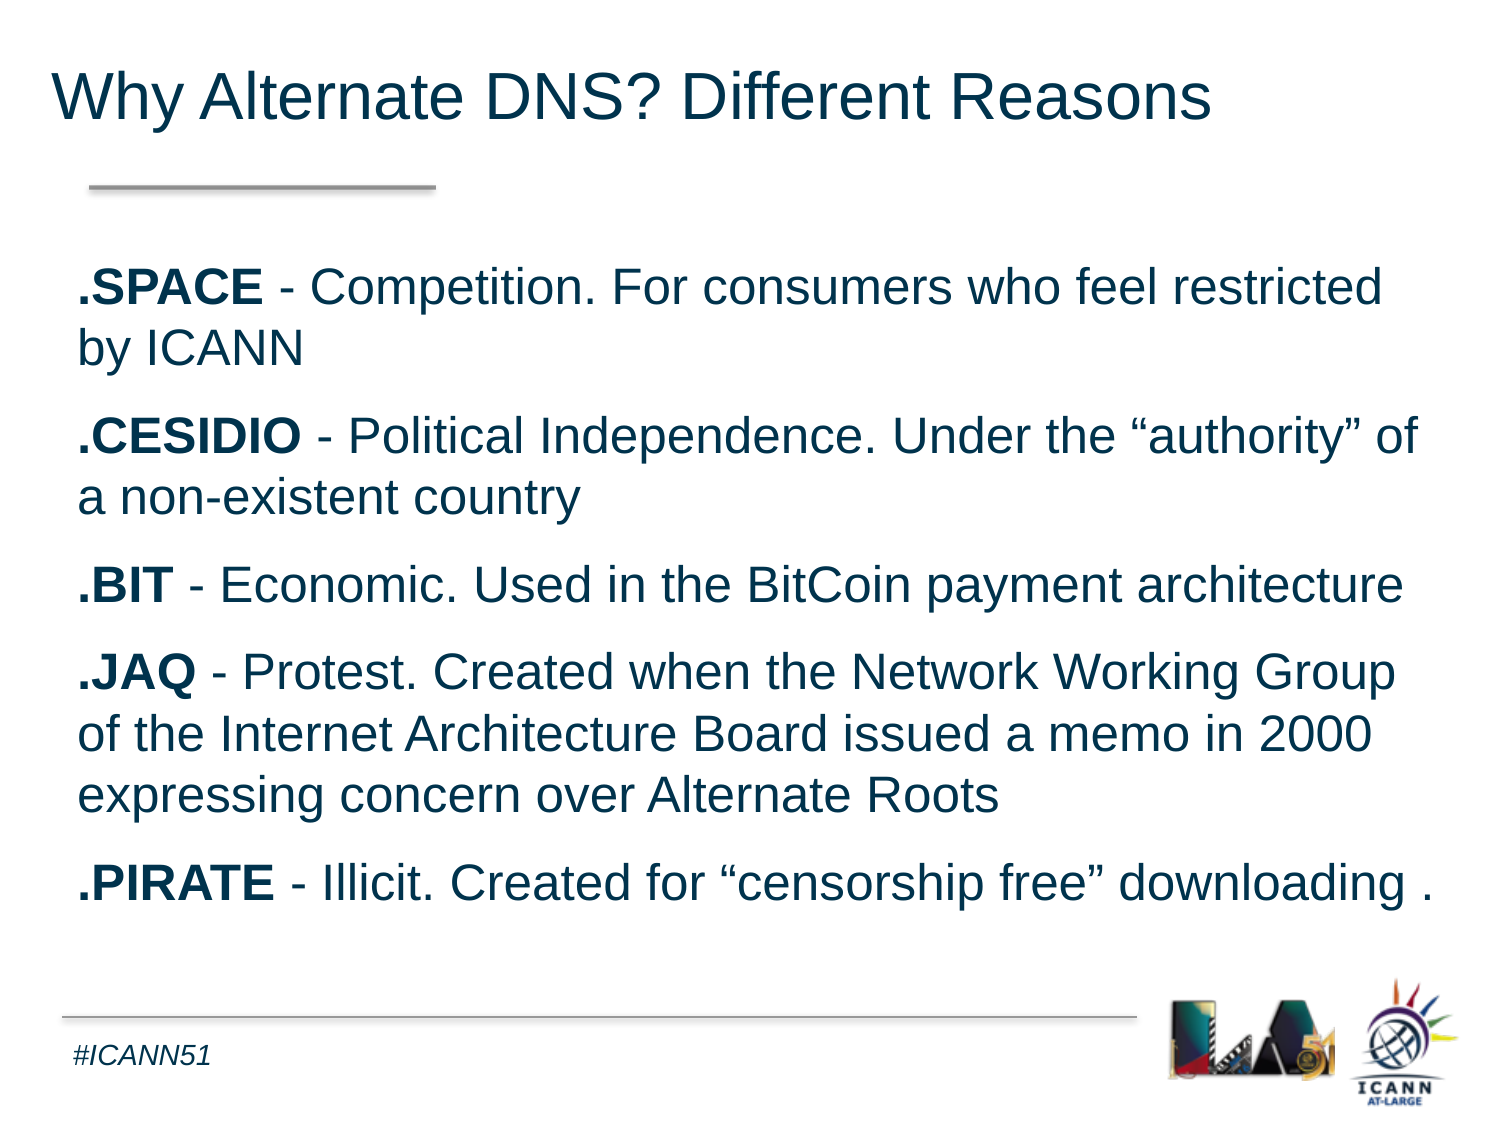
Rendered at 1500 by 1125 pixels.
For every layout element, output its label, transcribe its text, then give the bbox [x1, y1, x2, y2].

picture [1167, 974, 1462, 1110]
list Why Alternate DNS? Different Reasons [23, 50, 1450, 150]
list .SPACE - Competition. For consumers who feel restricted by ICANN .CESIDIO - Political Independence. Under the “authority” of a non-existent country .BIT - Economic. Used in the BitCoin payment architecture .JAQ - Protest. Created when the Network Working Group of the Internet Architecture Board issued a memo in 2000 expressing concern over Alternate Roots .PIRATE - Illicit. Created for “censorship free” downloading . [50, 249, 1450, 969]
